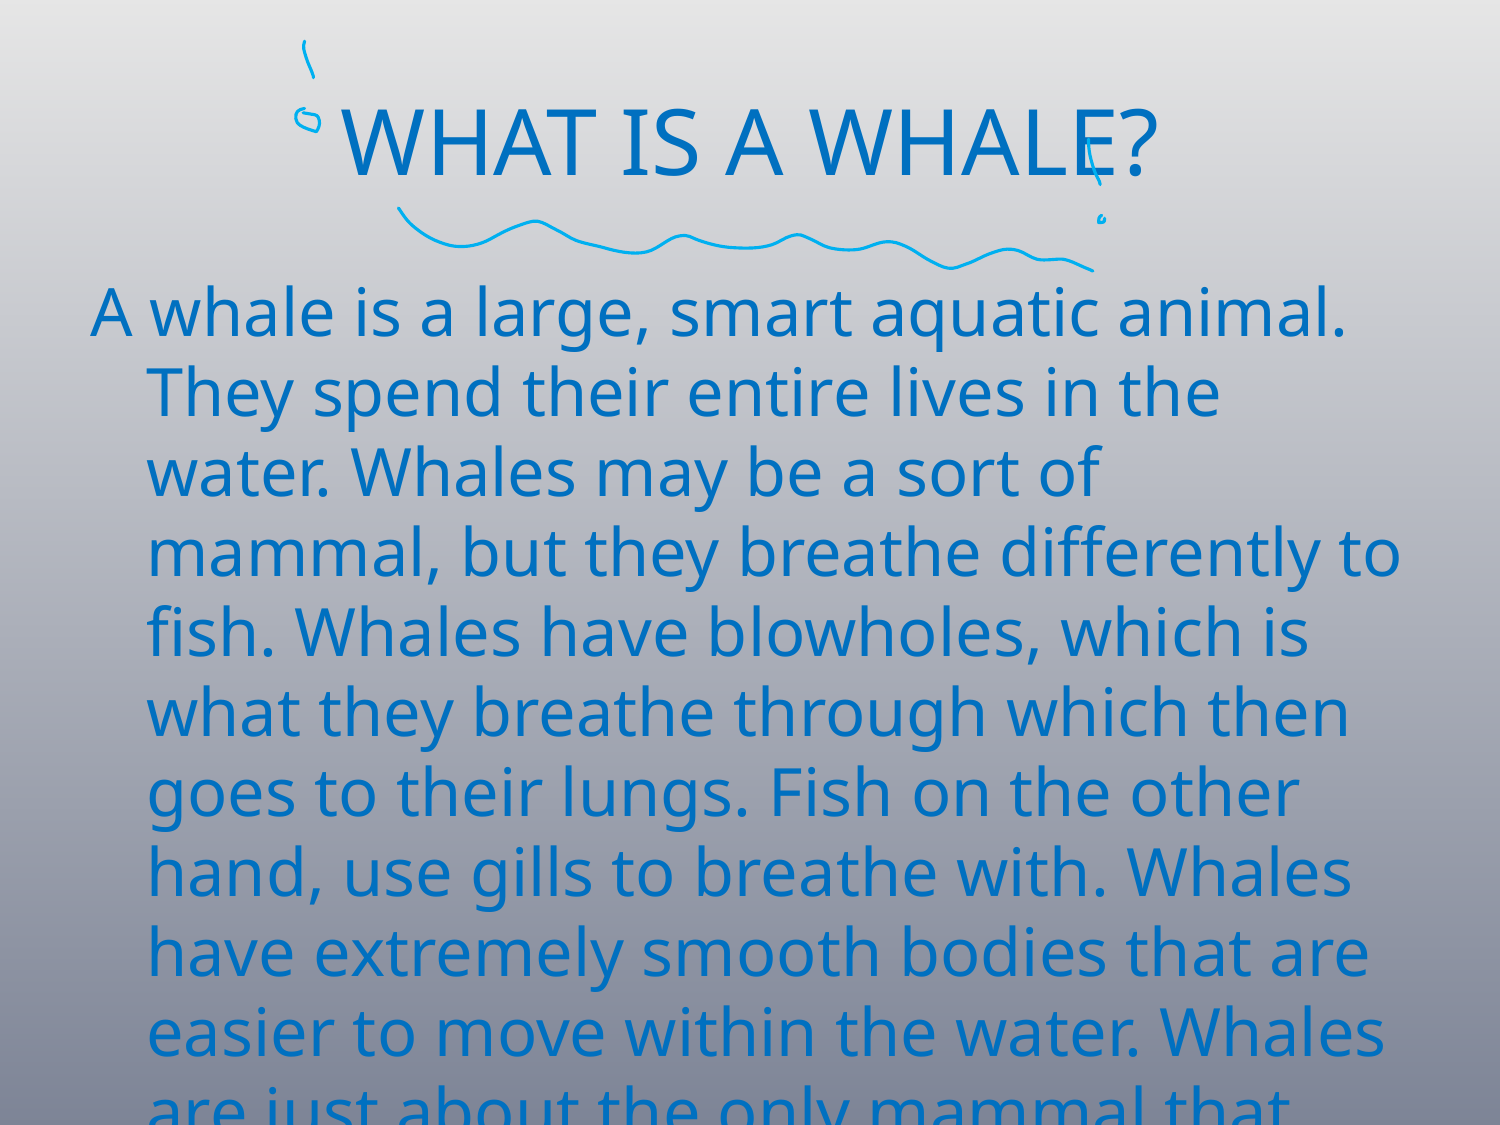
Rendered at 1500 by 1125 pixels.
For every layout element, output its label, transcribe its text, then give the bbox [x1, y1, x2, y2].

list A whale is a large, smart aquatic animal. They spend their entire lives in the water. Whales may be a sort of mammal, but they breathe differently to fish. Whales have blowholes, which is what they breathe through which then goes to their lungs. Fish on the other hand, use gills to breathe with. Whales have extremely smooth bodies that are easier to move within the water. Whales are just about the only mammal that spends its whole life in the water apart from sea cows, (manatees). [75, 262, 1425, 1005]
title WHAT IS A WHALE? [75, 45, 1425, 233]
